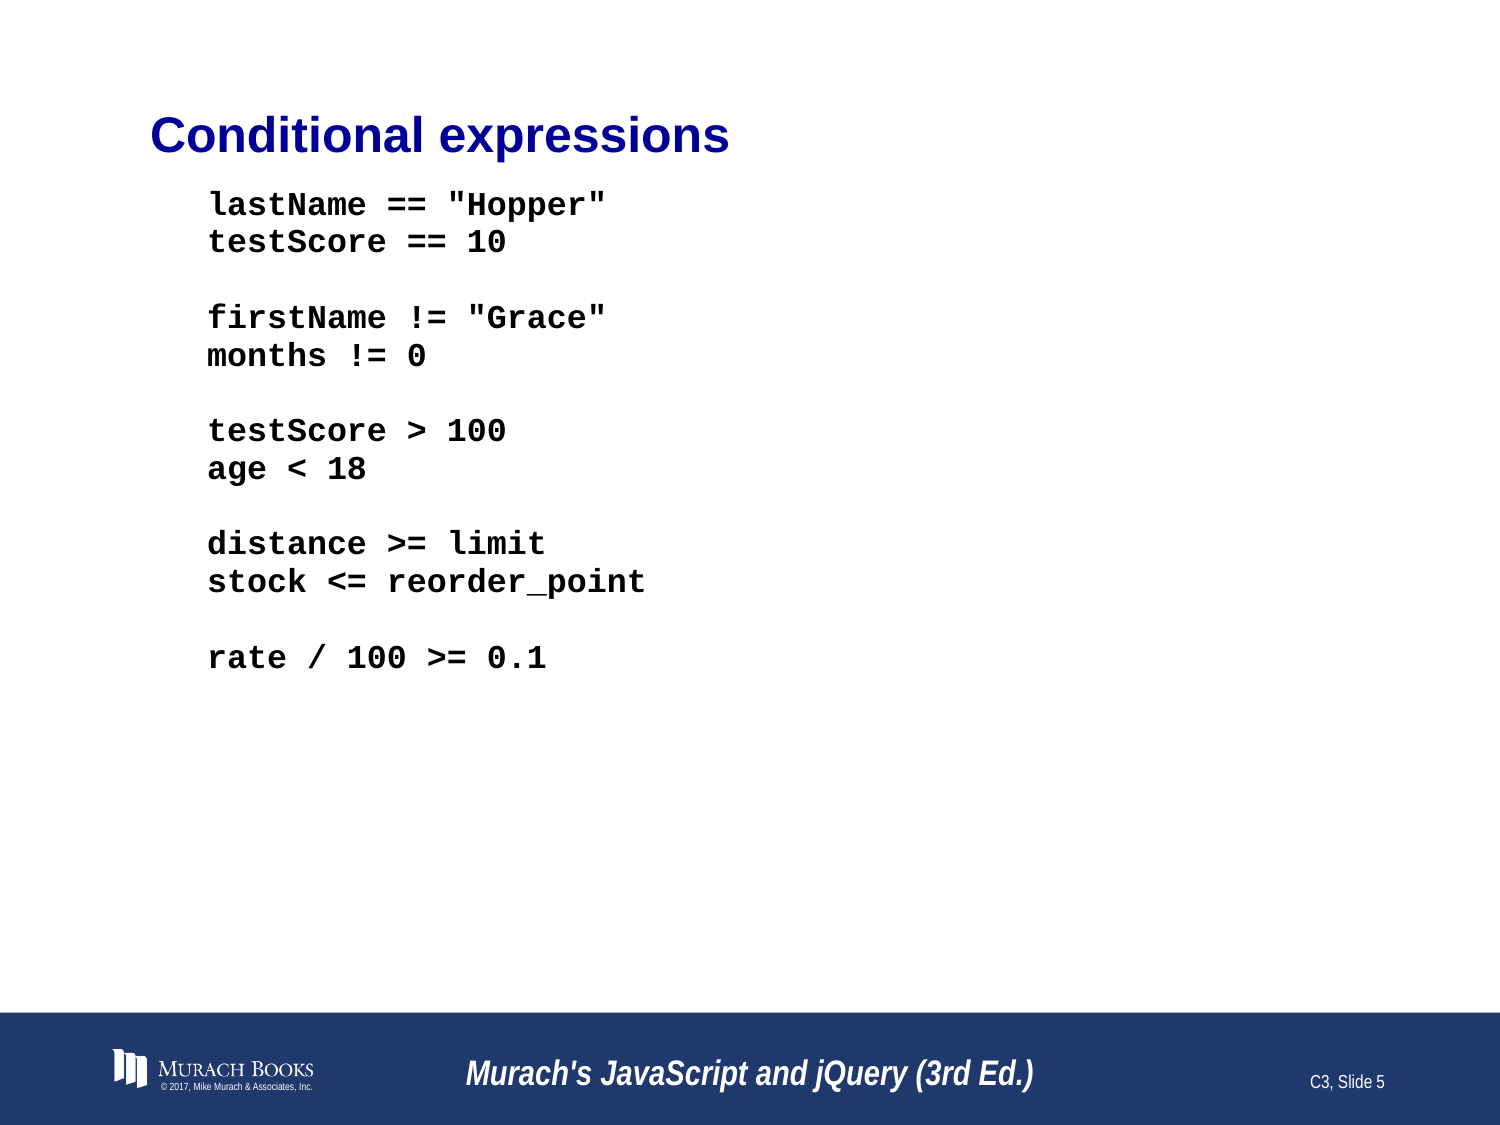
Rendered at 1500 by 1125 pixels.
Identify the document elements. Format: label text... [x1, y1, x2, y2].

title Conditional expressions [150, 102, 1350, 164]
footer © 2017, Mike Murach & Associates, Inc. [12, 1025, 463, 1100]
slide_number Murach's JavaScript and jQuery (3rd Ed.) [463, 1025, 1050, 1100]
slide_number C3, Slide 5 [1087, 1025, 1400, 1100]
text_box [149, 187, 1350, 679]
